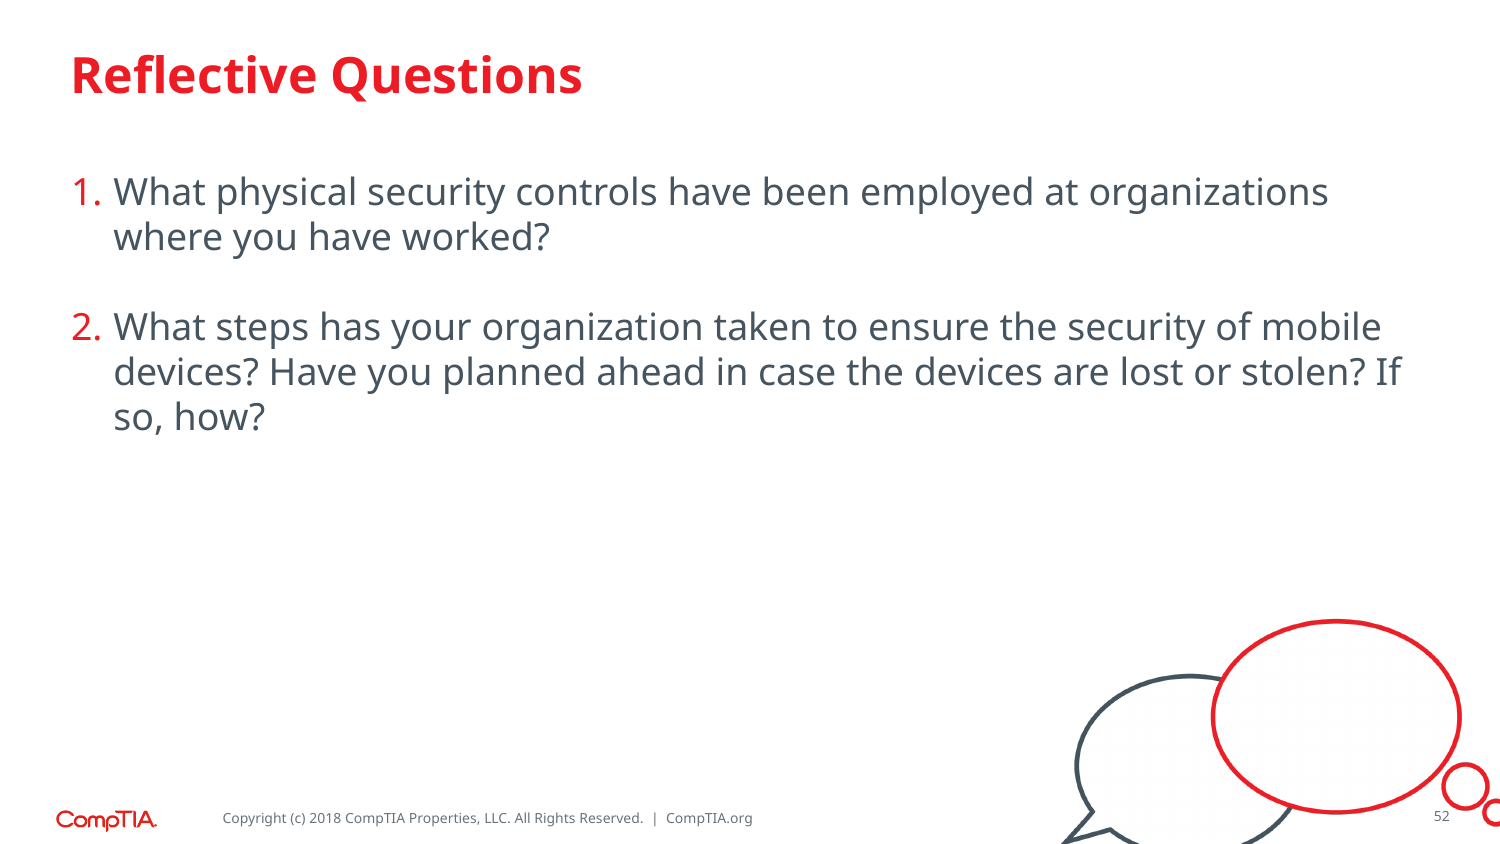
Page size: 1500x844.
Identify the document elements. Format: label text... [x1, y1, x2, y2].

list What physical security controls have been employed at organizations where you have worked? What steps has your organization taken to ensure the security of mobile devices? Have you planned ahead in case the devices are lost or stolen? If so, how? [56, 160, 1444, 717]
slide_number 52 [1407, 800, 1450, 835]
picture [1057, 614, 1500, 844]
